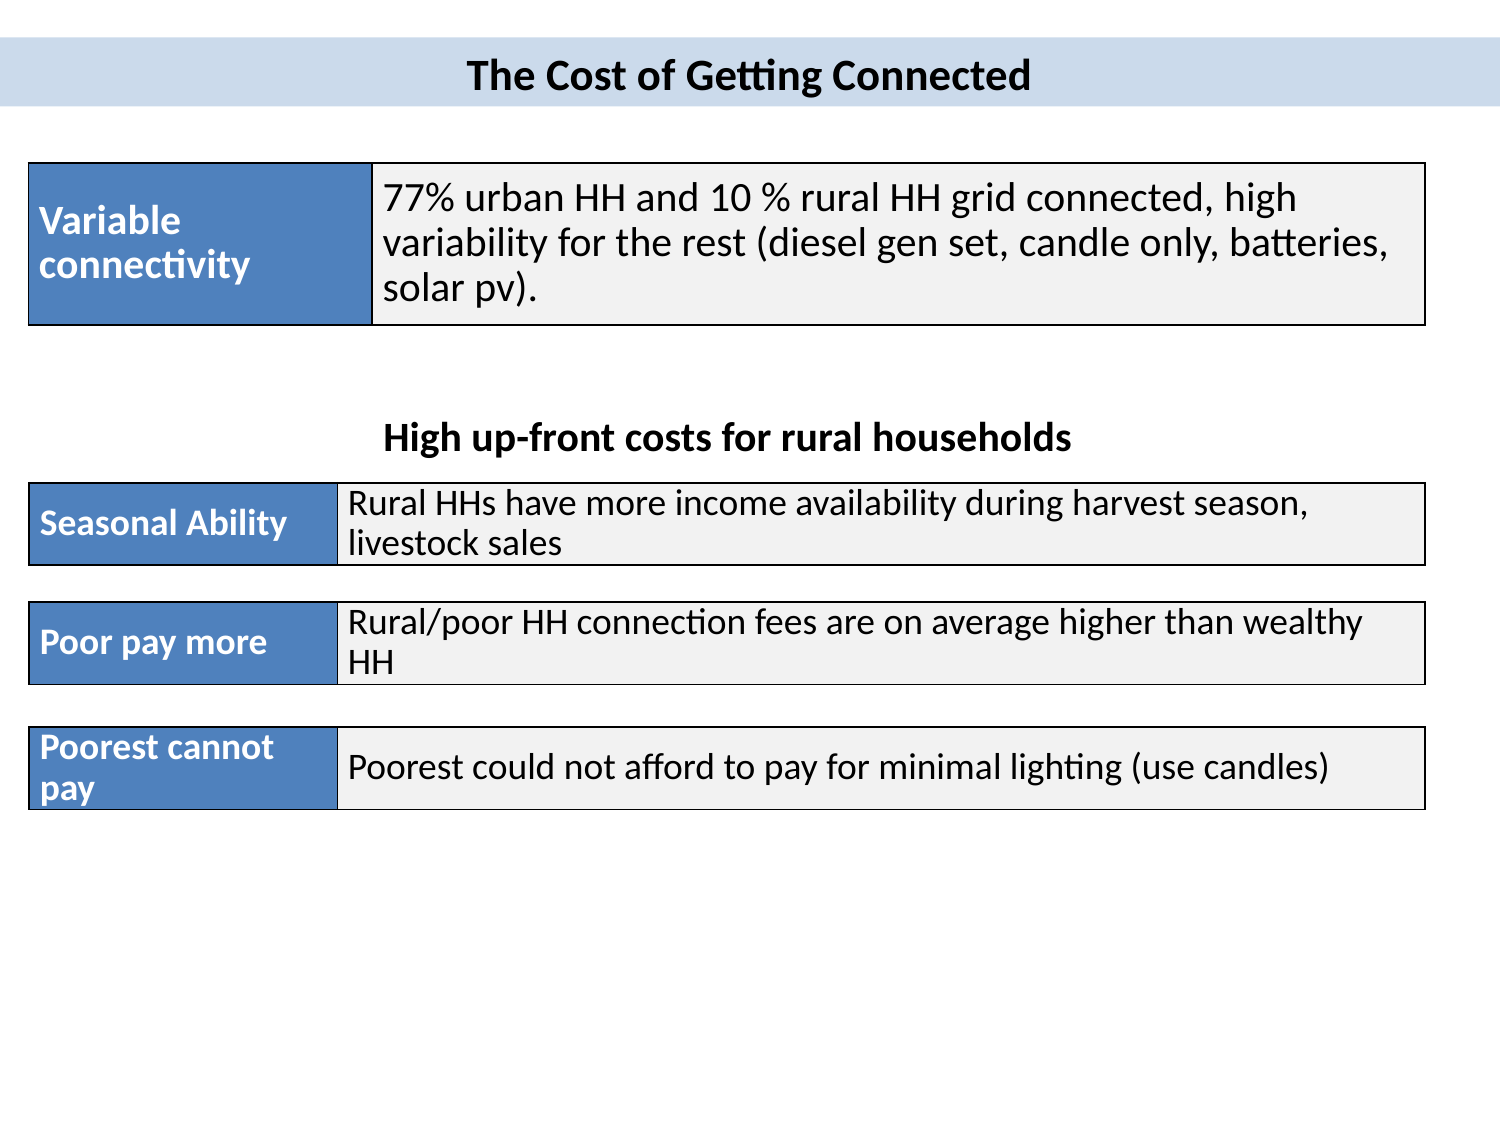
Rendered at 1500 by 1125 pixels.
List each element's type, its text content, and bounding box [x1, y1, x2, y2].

table_header Variable connectivity [29, 164, 371, 324]
table_header Poor pay more [30, 603, 337, 684]
text_box The Cost of Getting Connected [0, 37, 1500, 107]
table_header Poorest cannot pay [30, 728, 337, 809]
table_header Rural/poor HH connection fees are on average higher than wealthy HH [338, 603, 1424, 684]
table_header Seasonal Ability [30, 484, 337, 564]
table_header 77% urban HH and 10 % rural HH grid connected, high variability for the rest (diesel gen set, candle only, batteries, solar pv). [373, 164, 1424, 324]
text_box High up-front costs for rural households [28, 402, 1427, 467]
table_header Rural HHs have more income availability during harvest season, livestock sales [338, 484, 1424, 564]
table_header Poorest could not afford to pay for minimal lighting (use candles) [338, 728, 1424, 809]
